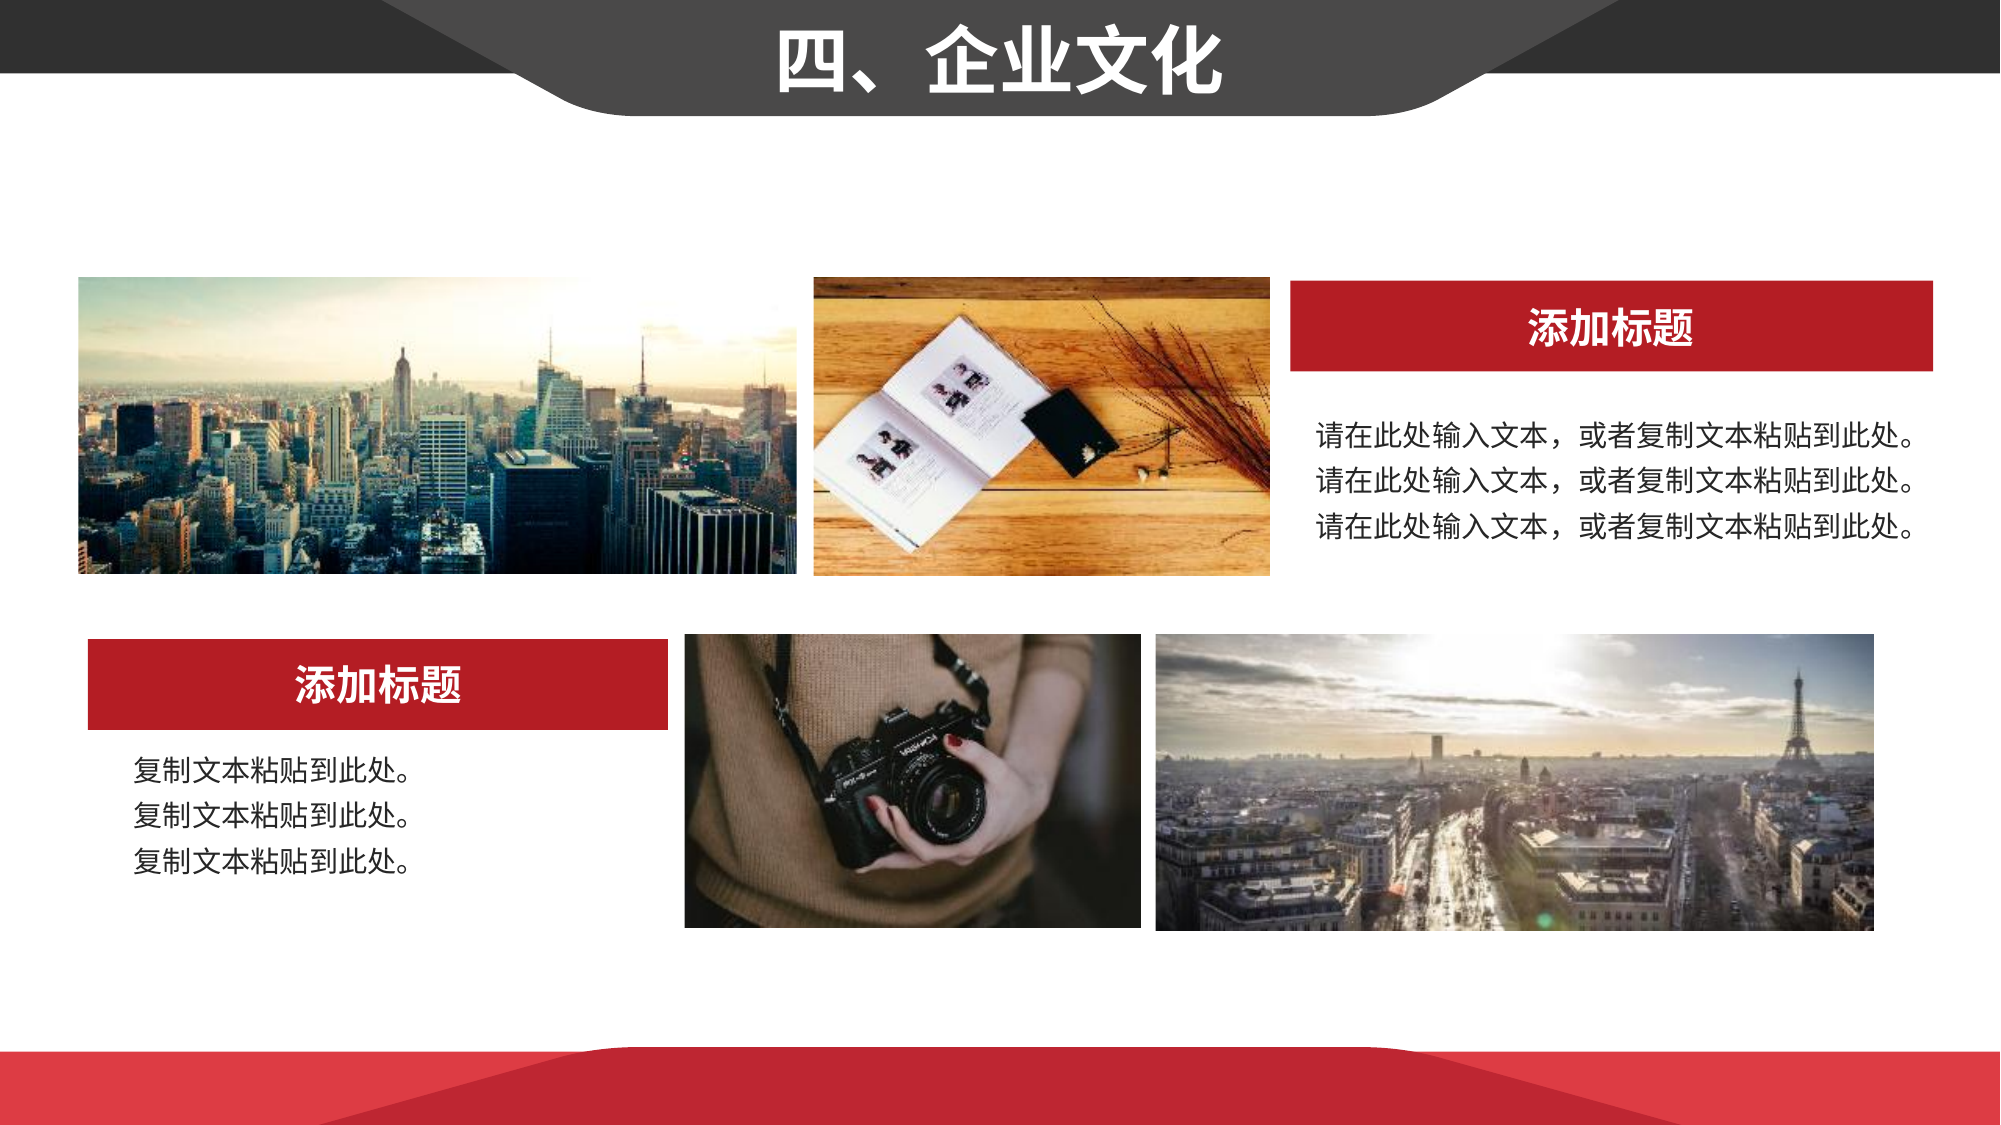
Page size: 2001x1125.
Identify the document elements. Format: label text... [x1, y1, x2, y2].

text_box [0, 0, 514, 74]
text_box 添加标题 [1502, 294, 1721, 360]
text_box [1487, 0, 2000, 74]
text_box 请在此处输入文本，或者复制文本粘贴到此处。 请在此处输入文本，或者复制文本粘贴到此处。 请在此处输入文本，或者复制文本粘贴到此处。 [1290, 399, 1925, 551]
text_box 四、企业文化 [760, 5, 1240, 111]
text_box [684, 634, 1141, 928]
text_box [0, 1047, 2000, 1125]
text_box [813, 277, 1270, 576]
text_box 添加标题 [269, 651, 488, 717]
text_box 复制文本粘贴到此处。 复制文本粘贴到此处。 复制文本粘贴到此处。 [84, 734, 476, 886]
text_box [78, 277, 797, 574]
text_box [1155, 634, 1874, 931]
text_box [87, 639, 668, 730]
text_box [1290, 280, 1934, 372]
text_box [381, 0, 1619, 117]
